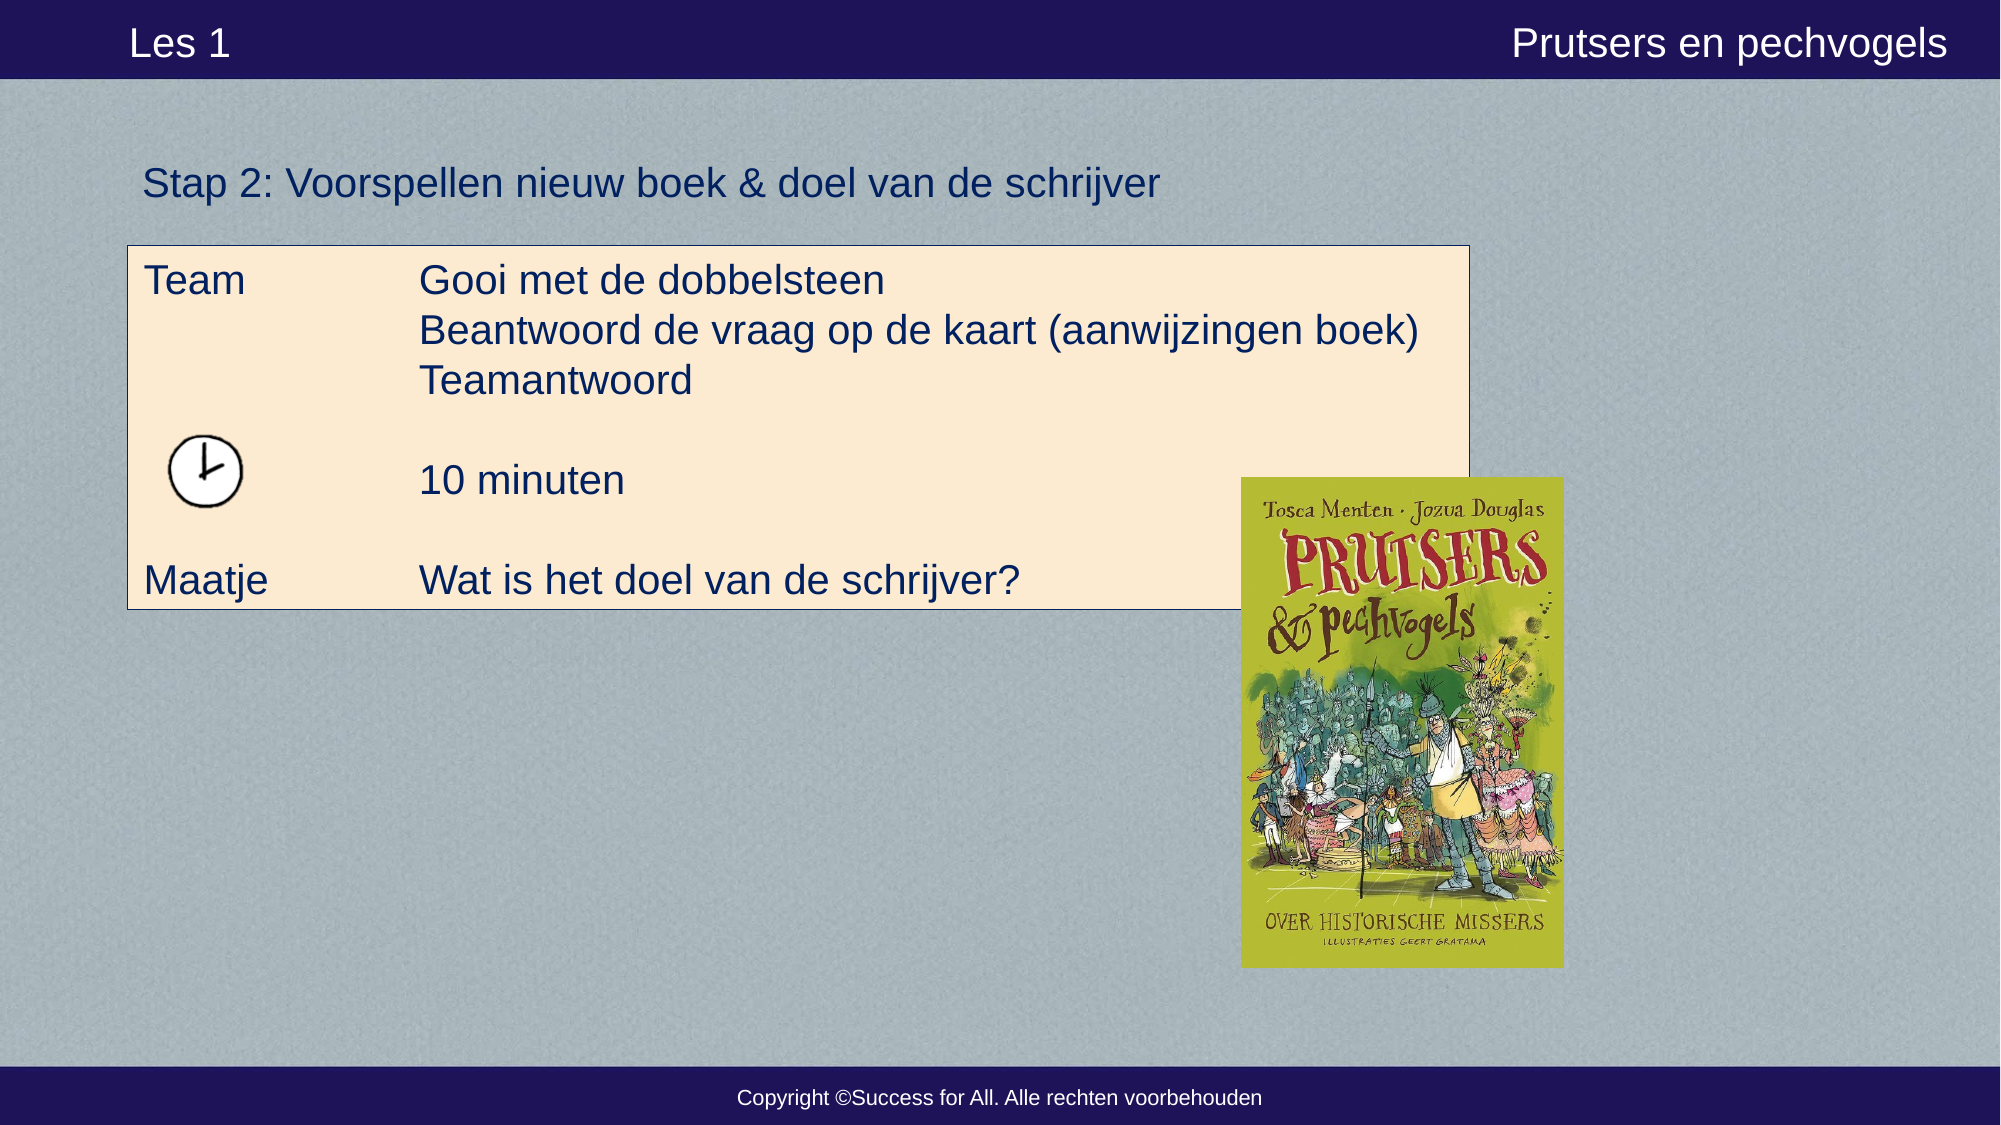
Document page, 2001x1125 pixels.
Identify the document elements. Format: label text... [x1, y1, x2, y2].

picture [0, 0, 2001, 1125]
text_box Stap 2: Voorspellen nieuw boek & doel van de schrijver [127, 148, 1648, 214]
text_box Copyright ©Success for All. Alle rechten voorbehouden [0, 1076, 2000, 1125]
text_box Team Gooi met de dobbelsteen Beantwoord de vraag op de kaart (aanwijzingen boek) Teamantwoord 10 minuten Maatje Wat is het doel van de schrijver? [127, 245, 1470, 610]
text_box Les 1 [114, 8, 354, 73]
text_box Prutsers en pechvogels [786, 8, 1963, 123]
